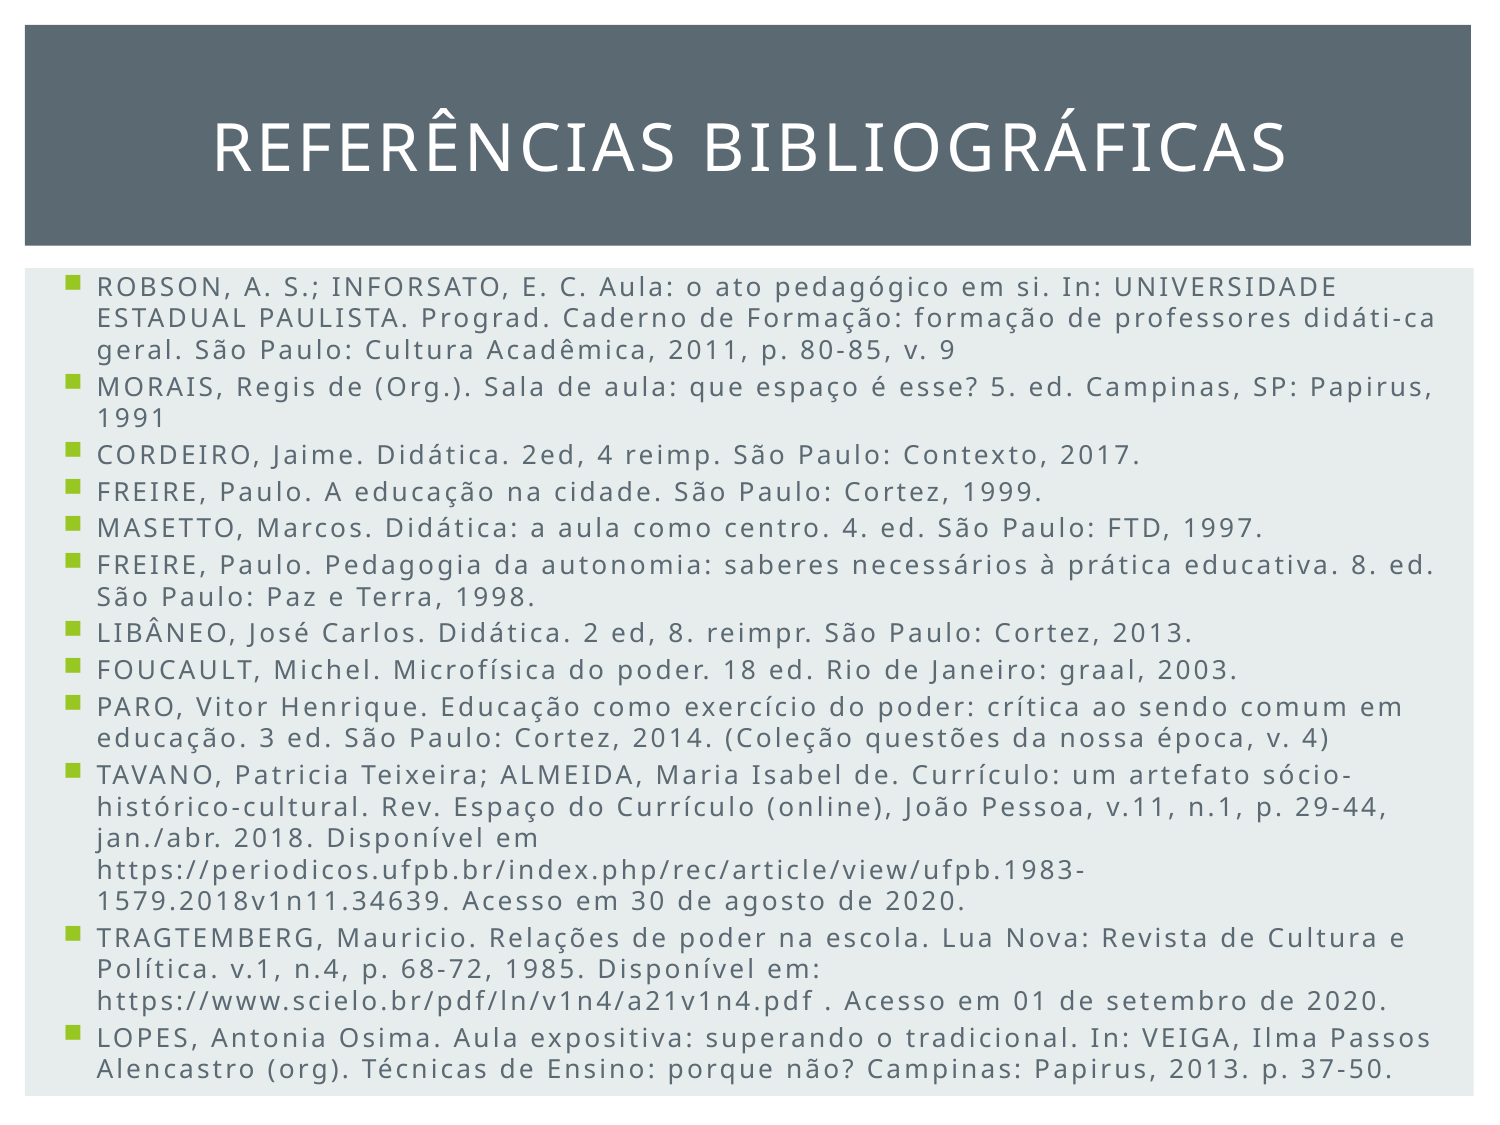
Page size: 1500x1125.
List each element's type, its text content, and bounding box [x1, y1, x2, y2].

list ROBSON, A. S.; INFORSATO, E. C. Aula: o ato pedagógico em si. In: UNIVERSIDADE ESTADUAL PAULISTA. Prograd. Caderno de Formação: formação de professores didáti-ca geral. São Paulo: Cultura Acadêmica, 2011, p. 80-85, v. 9 MORAIS, Regis de (Org.). Sala de aula: que espaço é esse? 5. ed. Campinas, SP: Papirus, 1991 CORDEIRO, Jaime. Didática. 2ed, 4 reimp. São Paulo: Contexto, 2017. FREIRE, Paulo. A educação na cidade. São Paulo: Cortez, 1999. MASETTO, Marcos. Didática: a aula como centro. 4. ed. São Paulo: FTD, 1997. FREIRE, Paulo. Pedagogia da autonomia: saberes necessários à prática educativa. 8. ed. São Paulo: Paz e Terra, 1998. LIBÂNEO, José Carlos. Didática. 2 ed, 8. reimpr. São Paulo: Cortez, 2013. FOUCAULT, Michel. Microfísica do poder. 18 ed. Rio de Janeiro: graal, 2003. PARO, Vitor Henrique. Educação como exercício do poder: crítica ao sendo comum em educação. 3 ed. São Paulo: Cortez, 2014. (Coleção questões da nossa época, v. 4) TAVANO, Patricia Teixeira; ALMEIDA, Maria Isabel de. Currículo: um artefato sócio-histórico-cultural. Rev. Espaço do Currículo (online), João Pessoa, v.11, n.1, p. 29-44, jan./abr. 2018. Disponível em https://periodicos.ufpb.br/index.php/rec/article/view/ufpb.1983-1579.2018v1n11.34639. Acesso em 30 de agosto de 2020. TRAGTEMBERG, Mauricio. Relações de poder na escola. Lua Nova: Revista de Cultura e Política. v.1, n.4, p. 68-72, 1985. Disponível em: https://www.scielo.br/pdf/ln/v1n4/a21v1n4.pdf . Acesso em 01 de setembro de 2020. LOPES, Antonia Osima. Aula expositiva: superando o tradicional. In: VEIGA, Ilma Passos Alencastro (org). Técnicas de Ensino: porque não? Campinas: Papirus, 2013. p. 37-50. [41, 262, 1459, 1106]
title Referências Bibliográficas [62, 58, 1438, 232]
